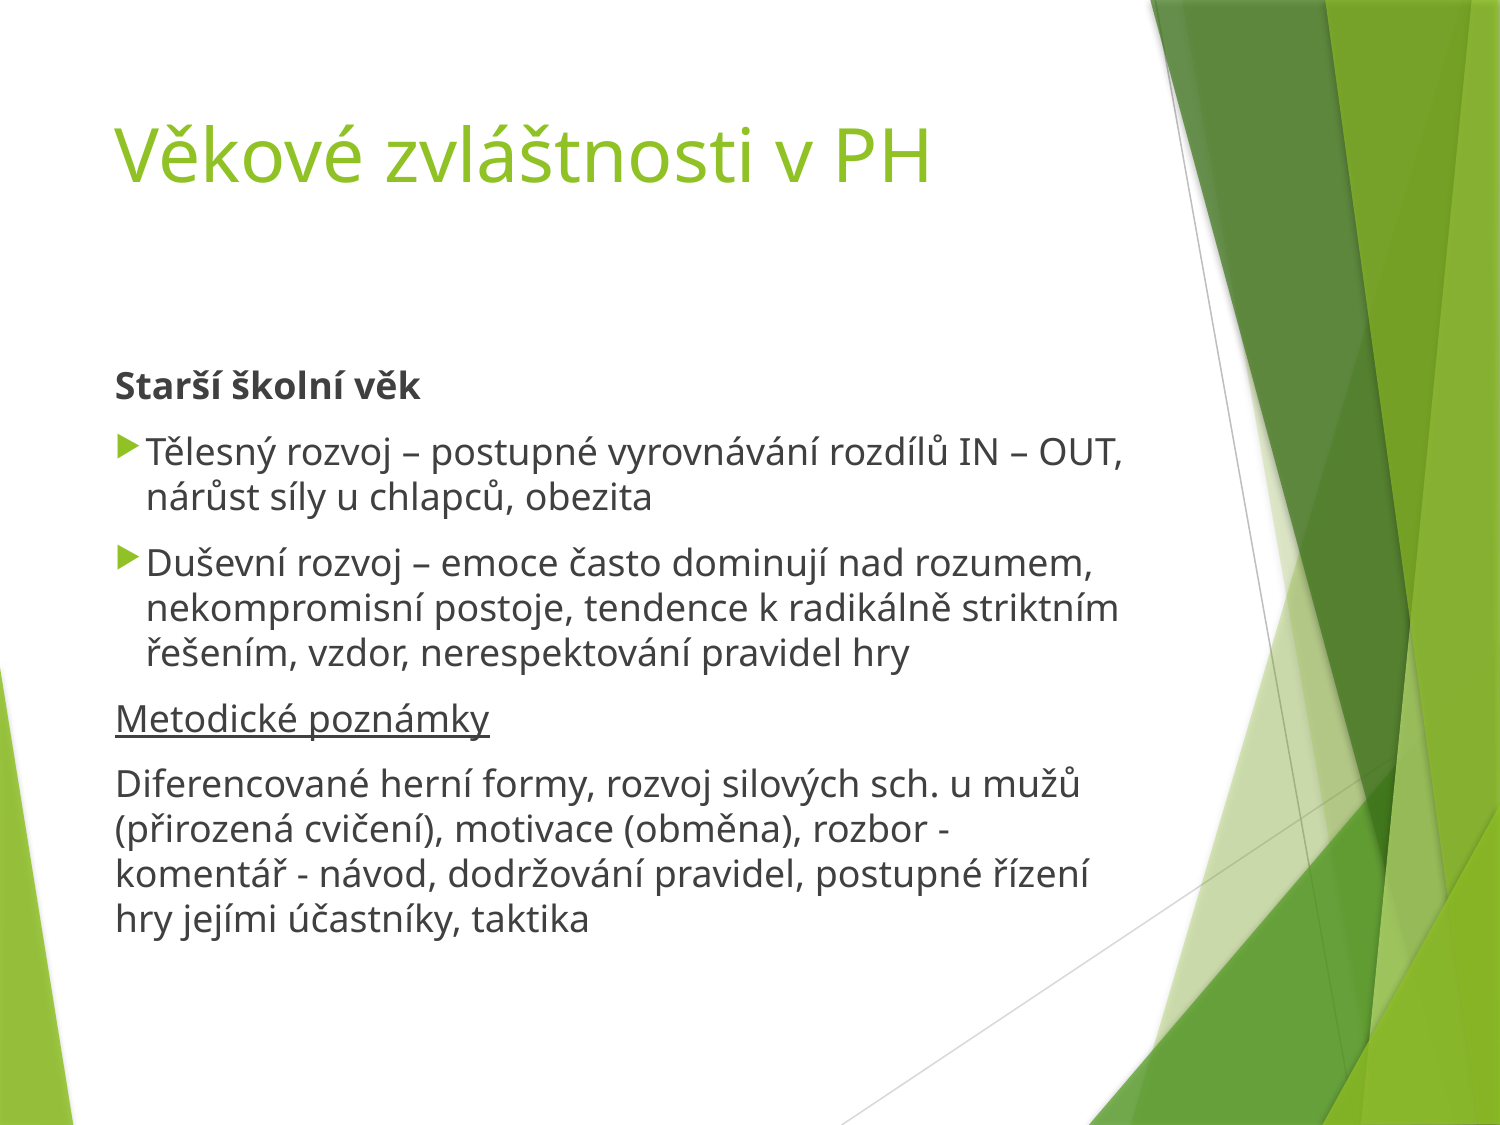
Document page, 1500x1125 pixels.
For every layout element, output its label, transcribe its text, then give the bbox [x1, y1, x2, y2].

title Věkové zvláštnosti v PH [99, 99, 1142, 317]
list Starší školní věk Tělesný rozvoj – postupné vyrovnávání rozdílů IN – OUT, nárůst síly u chlapců, obezita Duševní rozvoj – emoce často dominují nad rozumem, nekompromisní postoje, tendence k radikálně striktním řešením, vzdor, nerespektování pravidel hry Metodické poznámky Diferencované herní formy, rozvoj silových sch. u mužů (přirozená cvičení), motivace (obměna), rozbor - komentář - návod, dodržování pravidel, postupné řízení hry jejími účastníky, taktika [99, 354, 1142, 992]
